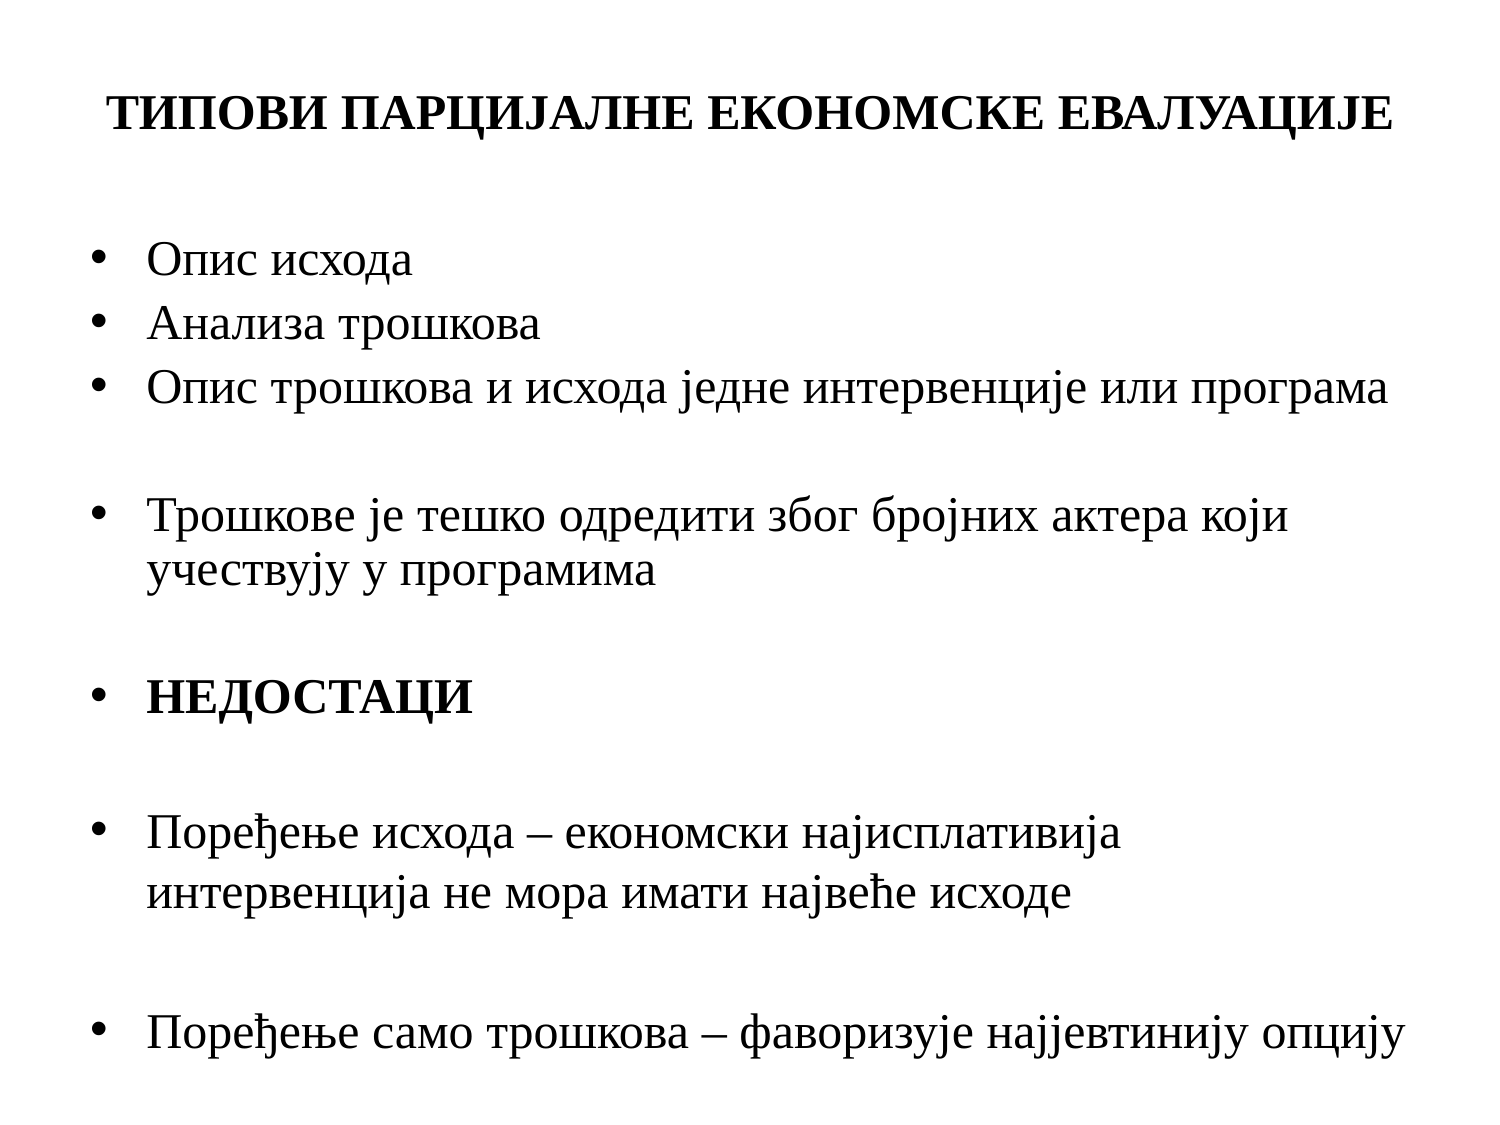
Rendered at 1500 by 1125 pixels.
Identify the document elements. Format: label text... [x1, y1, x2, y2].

title ТИПОВИ ПАРЦИЈАЛНЕ ЕКОНОМСКЕ ЕВАЛУАЦИЈЕ [75, 45, 1425, 175]
list Опис исхода Анализа трошкова Опис трошкова и исхода једне интервенције или програма Трошкове је тешко одредити због бројних актера који учествују у програмима НЕДОСТАЦИ Поређење исхода – економски најисплативија интервенција не мора имати највеће исходе Поређење само трошкова – фаворизује најјевтинију опцију [75, 224, 1425, 1075]
